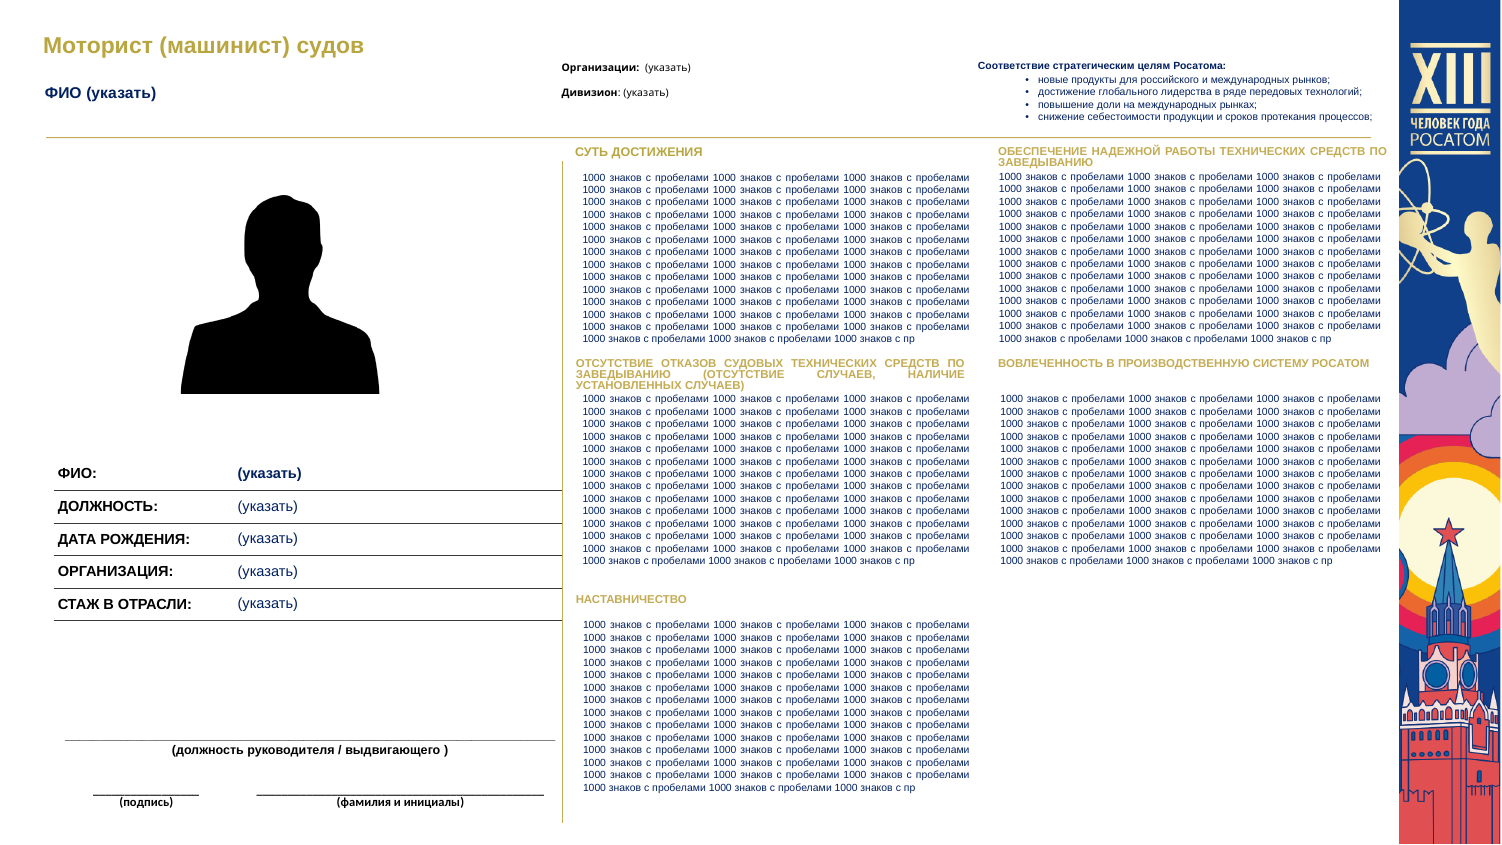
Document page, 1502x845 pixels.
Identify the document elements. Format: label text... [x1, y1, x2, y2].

table_header СУТЬ ДОСТИЖЕНИЯ [567, 138, 984, 163]
table_cell (указать) [223, 556, 562, 588]
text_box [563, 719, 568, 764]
text_box 1000 знаков с пробелами 1000 знаков с пробелами 1000 знаков с пробелами 1000 знаков с пробелами 1000 знаков с пробелами 1000 знаков с пробелами 1000 знаков с пробелами 1000 знаков с пробелами 1000 знаков с пробелами 1000 знаков с пробелами 1000 знаков с пробелами 1000 знаков с пробелами 1000 знаков с пробелами 1000 знаков с пробелами 1000 знаков с пробелами 1000 знаков с пробелами 1000 знаков с пробелами 1000 знаков с пробелами 1000 знаков с пробелами 1000 знаков с пробелами 1000 знаков с пробелами 1000 знаков с пробелами 1000 знаков с пробелами 1000 знаков с пробелами 1000 знаков с пробелами 1000 знаков с пробелами 1000 знаков с пробелами 1000 знаков с пробелами 1000 знаков с пробелами 1000 знаков с пробелами 1000 знаков с пробелами 1000 знаков с пробелами 1000 знаков с пробелами 1000 знаков с пробелами 1000 знаков с пробелами 1000 знаков с пробелами 1000 знаков с пробелами 1000 знаков с пробелами 1000 знаков с пробелами 1000 знаков с пробелами 1000 знаков с пробелами 1000 знаков с пр [985, 384, 1397, 575]
text_box ОБЕСПЕЧЕНИЕ НАДЕЖНОЙ РАБОТЫ ТЕХНИЧЕСКИХ СРЕДСТВ ПО ЗАВЕДЫВАНИЮ [984, 139, 1403, 176]
table_header _________________ (подпись) [54, 777, 239, 822]
table_cell ОРГАНИЗАЦИЯ: [54, 556, 223, 588]
text_box 1000 знаков с пробелами 1000 знаков с пробелами 1000 знаков с пробелами 1000 знаков с пробелами 1000 знаков с пробелами 1000 знаков с пробелами 1000 знаков с пробелами 1000 знаков с пробелами 1000 знаков с пробелами 1000 знаков с пробелами 1000 знаков с пробелами 1000 знаков с пробелами 1000 знаков с пробелами 1000 знаков с пробелами 1000 знаков с пробелами 1000 знаков с пробелами 1000 знаков с пробелами 1000 знаков с пробелами 1000 знаков с пробелами 1000 знаков с пробелами 1000 знаков с пробелами 1000 знаков с пробелами 1000 знаков с пробелами 1000 знаков с пробелами 1000 знаков с пробелами 1000 знаков с пробелами 1000 знаков с пробелами 1000 знаков с пробелами 1000 знаков с пробелами 1000 знаков с пробелами 1000 знаков с пробелами 1000 знаков с пробелами 1000 знаков с пробелами 1000 знаков с пробелами 1000 знаков с пробелами 1000 знаков с пробелами 1000 знаков с пробелами 1000 знаков с пробелами 1000 знаков с пробелами 1000 знаков с пробелами 1000 знаков с пробелами 1000 знаков с пр [567, 384, 985, 575]
table_header (указать) [223, 458, 562, 490]
table_cell ДАТА РОЖДЕНИЯ: [54, 524, 223, 555]
text_box [180, 195, 380, 395]
text_box • новые продукты для российского и международных рынков; • достижение глобального лидерства в ряде передовых технологий; • повышение доли на международных рынках; • снижение себестоимости продукции и сроков протекания процессов; [1010, 65, 1394, 148]
text_box 1000 знаков с пробелами 1000 знаков с пробелами 1000 знаков с пробелами 1000 знаков с пробелами 1000 знаков с пробелами 1000 знаков с пробелами 1000 знаков с пробелами 1000 знаков с пробелами 1000 знаков с пробелами 1000 знаков с пробелами 1000 знаков с пробелами 1000 знаков с пробелами 1000 знаков с пробелами 1000 знаков с пробелами 1000 знаков с пробелами 1000 знаков с пробелами 1000 знаков с пробелами 1000 знаков с пробелами 1000 знаков с пробелами 1000 знаков с пробелами 1000 знаков с пробелами 1000 знаков с пробелами 1000 знаков с пробелами 1000 знаков с пробелами 1000 знаков с пробелами 1000 знаков с пробелами 1000 знаков с пробелами 1000 знаков с пробелами 1000 знаков с пробелами 1000 знаков с пробелами 1000 знаков с пробелами 1000 знаков с пробелами 1000 знаков с пробелами 1000 знаков с пробелами 1000 знаков с пробелами 1000 знаков с пробелами 1000 знаков с пробелами 1000 знаков с пробелами 1000 знаков с пробелами 1000 знаков с пробелами 1000 знаков с пробелами 1000 знаков с пр [567, 163, 986, 353]
text_box ВОВЛЕЧЕННОСТЬ В ПРОИЗВОДСТВЕННУЮ СИСТЕМУ РОСАТОМ [983, 351, 1403, 378]
table_header ФИО: [54, 458, 223, 490]
text_box ______________________________________________________________________ (должность руководителя / выдвигающего ) [46, 719, 562, 764]
text_box НАСТАВНИЧЕСТВО [563, 587, 980, 614]
text_box Организации: (указать) Дивизион: (указать) [561, 60, 1010, 111]
text_box 1000 знаков с пробелами 1000 знаков с пробелами 1000 знаков с пробелами 1000 знаков с пробелами 1000 знаков с пробелами 1000 знаков с пробелами 1000 знаков с пробелами 1000 знаков с пробелами 1000 знаков с пробелами 1000 знаков с пробелами 1000 знаков с пробелами 1000 знаков с пробелами 1000 знаков с пробелами 1000 знаков с пробелами 1000 знаков с пробелами 1000 знаков с пробелами 1000 знаков с пробелами 1000 знаков с пробелами 1000 знаков с пробелами 1000 знаков с пробелами 1000 знаков с пробелами 1000 знаков с пробелами 1000 знаков с пробелами 1000 знаков с пробелами 1000 знаков с пробелами 1000 знаков с пробелами 1000 знаков с пробелами 1000 знаков с пробелами 1000 знаков с пробелами 1000 знаков с пробелами 1000 знаков с пробелами 1000 знаков с пробелами 1000 знаков с пробелами 1000 знаков с пробелами 1000 знаков с пробелами 1000 знаков с пробелами 1000 знаков с пробелами 1000 знаков с пробелами 1000 знаков с пробелами 1000 знаков с пробелами 1000 знаков с пробелами 1000 знаков с пр [568, 611, 986, 801]
table_cell ДОЛЖНОСТЬ: [54, 491, 223, 523]
text_box ОТСУТСТВИЕ ОТКАЗОВ СУДОВЫХ ТЕХНИЧЕСКИХ СРЕДСТВ ПО ЗАВЕДЫВАНИЮ (ОТСУТСТВИЕ СЛУЧАЕВ, НАЛИЧИЕ УСТАНОВЛЕННЫХ СЛУЧАЕВ) [563, 351, 980, 399]
table_cell (указать) [223, 524, 562, 555]
table_header ______________________________________________ (фамилия и инициалы) [239, 777, 562, 822]
table_cell (указать) [223, 491, 562, 523]
text_box ФИО (указать) [30, 79, 550, 110]
text_box Соответствие стратегическим целям Росатома: [963, 52, 1242, 80]
text_box 1000 знаков с пробелами 1000 знаков с пробелами 1000 знаков с пробелами 1000 знаков с пробелами 1000 знаков с пробелами 1000 знаков с пробелами 1000 знаков с пробелами 1000 знаков с пробелами 1000 знаков с пробелами 1000 знаков с пробелами 1000 знаков с пробелами 1000 знаков с пробелами 1000 знаков с пробелами 1000 знаков с пробелами 1000 знаков с пробелами 1000 знаков с пробелами 1000 знаков с пробелами 1000 знаков с пробелами 1000 знаков с пробелами 1000 знаков с пробелами 1000 знаков с пробелами 1000 знаков с пробелами 1000 знаков с пробелами 1000 знаков с пробелами 1000 знаков с пробелами 1000 знаков с пробелами 1000 знаков с пробелами 1000 знаков с пробелами 1000 знаков с пробелами 1000 знаков с пробелами 1000 знаков с пробелами 1000 знаков с пробелами 1000 знаков с пробелами 1000 знаков с пробелами 1000 знаков с пробелами 1000 знаков с пробелами 1000 знаков с пробелами 1000 знаков с пробелами 1000 знаков с пробелами 1000 знаков с пробелами 1000 знаков с пробелами 1000 знаков с пр [984, 162, 1397, 352]
table_cell (указать) [223, 589, 562, 620]
picture [0, 0, 1501, 844]
text_box Моторист (машинист) судов [28, 23, 1402, 66]
table_cell СТАЖ В ОТРАСЛИ: [54, 589, 223, 620]
